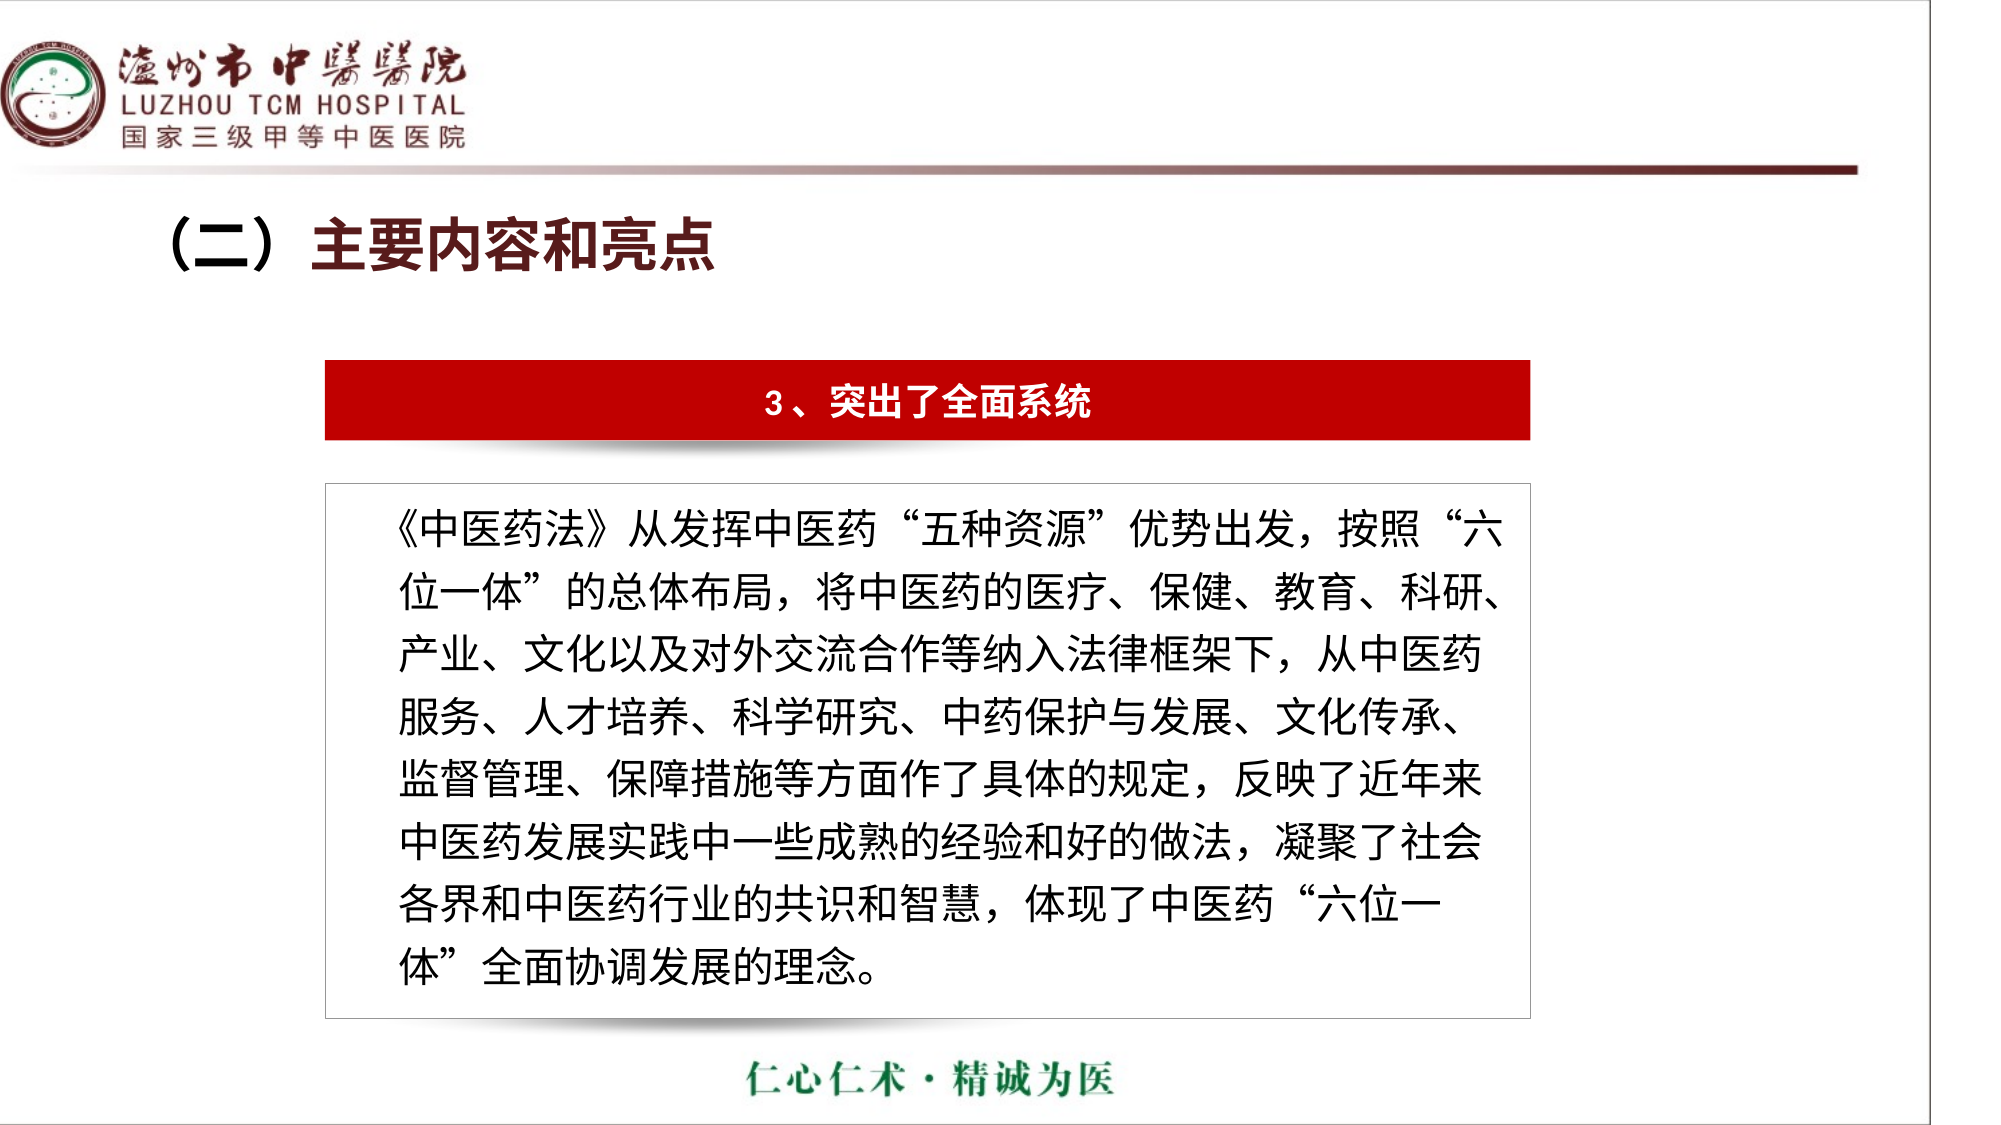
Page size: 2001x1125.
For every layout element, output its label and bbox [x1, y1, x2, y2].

text_box [324, 360, 1531, 1039]
picture [0, 0, 1931, 1125]
